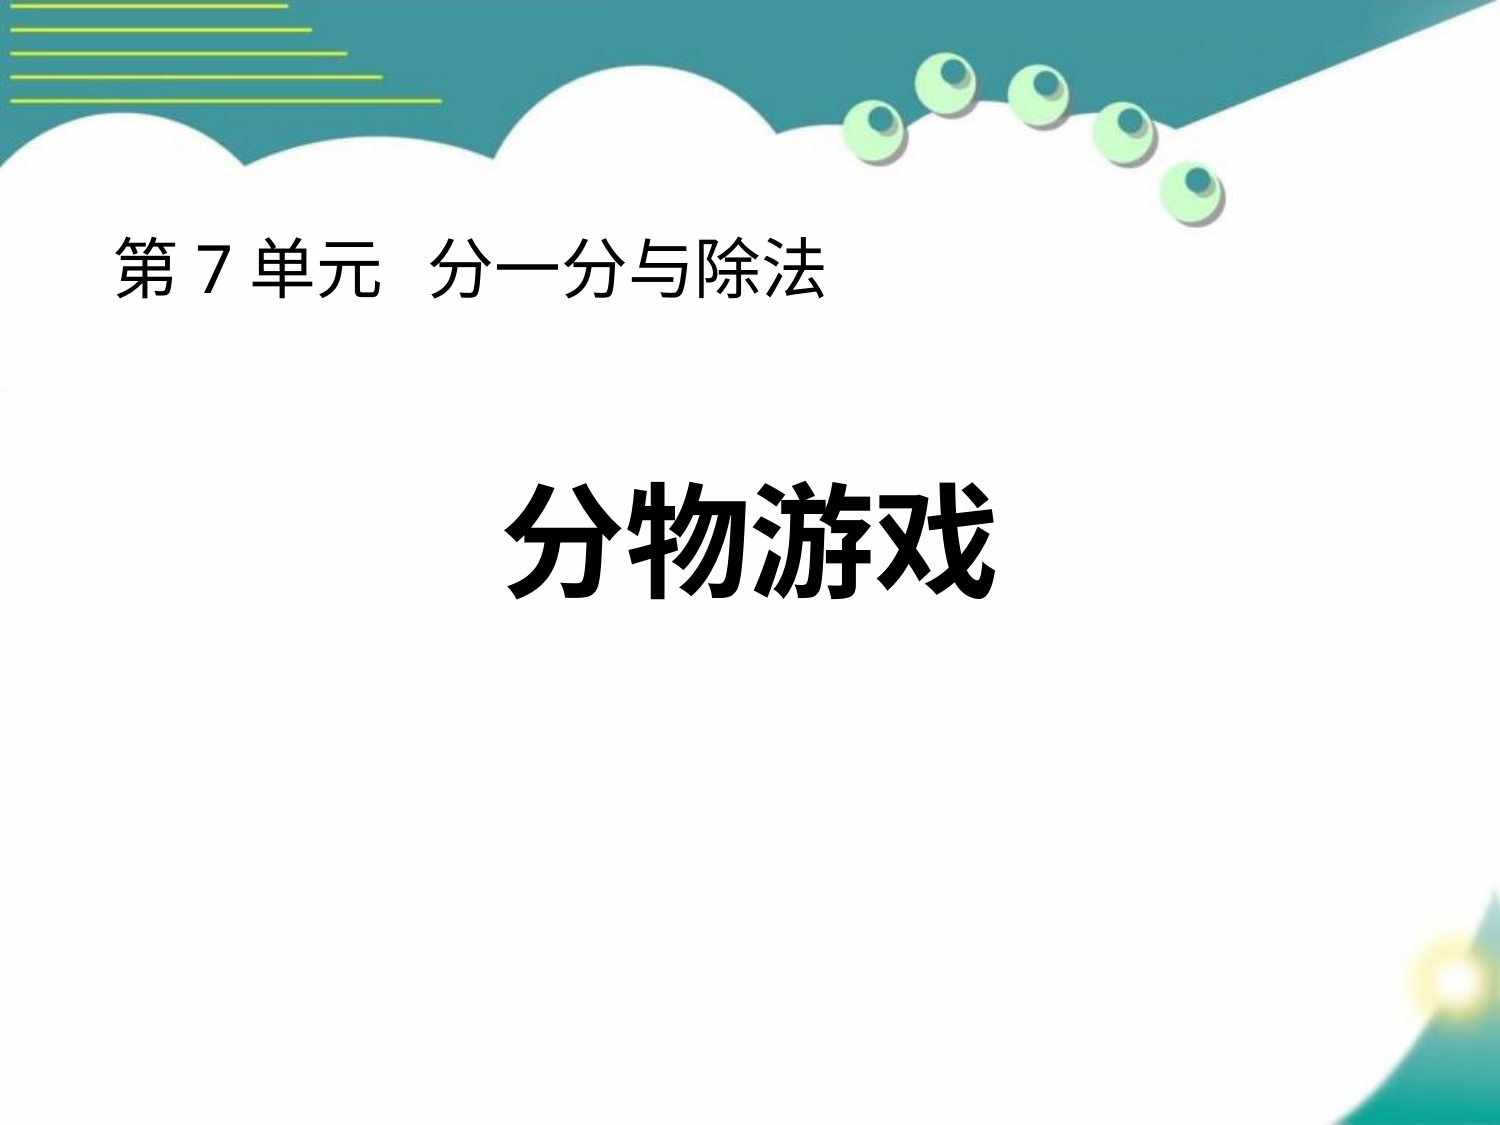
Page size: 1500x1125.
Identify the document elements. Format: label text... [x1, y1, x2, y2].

picture [0, 0, 1500, 456]
text_box 第7单元 分一分与除法 [97, 219, 1163, 315]
text_box 分物游戏 [0, 456, 1500, 621]
picture [0, 621, 1500, 1125]
